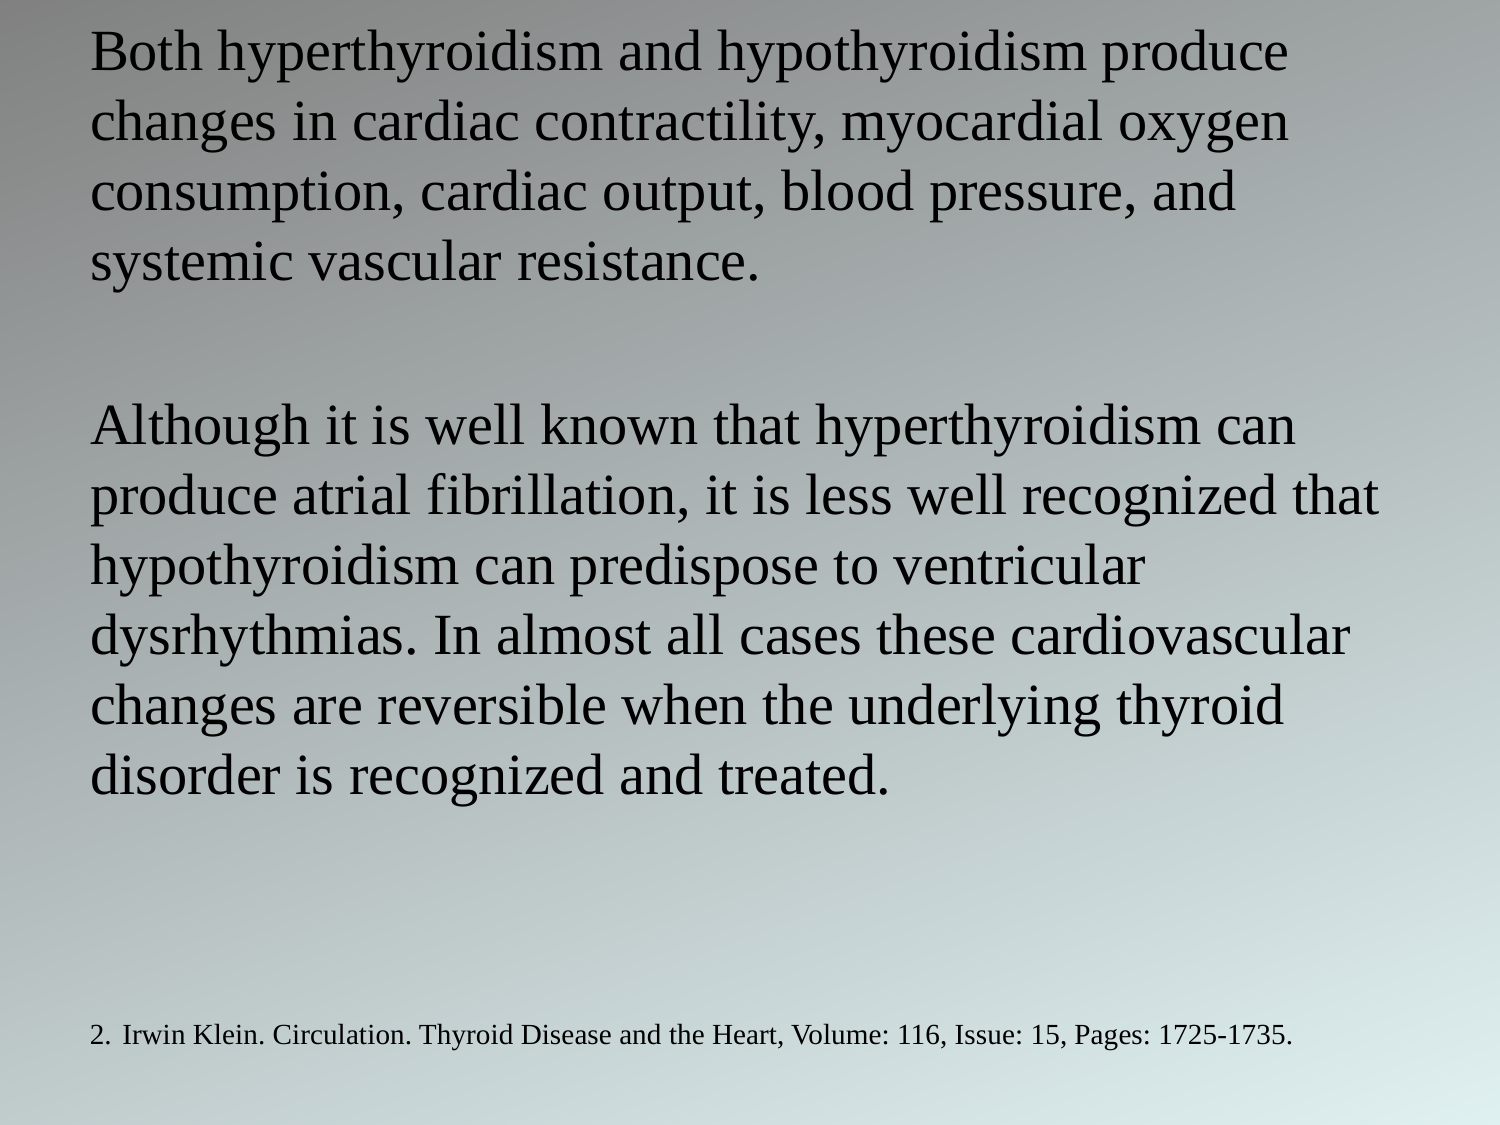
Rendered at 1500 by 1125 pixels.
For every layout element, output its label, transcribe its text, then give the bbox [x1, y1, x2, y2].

list Both hyperthyroidism and hypothyroidism produce changes in cardiac contractility, myocardial oxygen consumption, cardiac output, blood pressure, and systemic vascular resistance. Although it is well known that hyperthyroidism can produce atrial fibrillation, it is less well recognized that hypothyroidism can predispose to ventricular dysrhythmias. In almost all cases these cardiovascular changes are reversible when the underlying thyroid disorder is recognized and treated. [75, 5, 1425, 748]
text_box 2. Irwin Klein. Circulation. Thyroid Disease and the Heart, Volume: 116, Issue: 15, Pages: 1725-1735. [75, 999, 1450, 1060]
